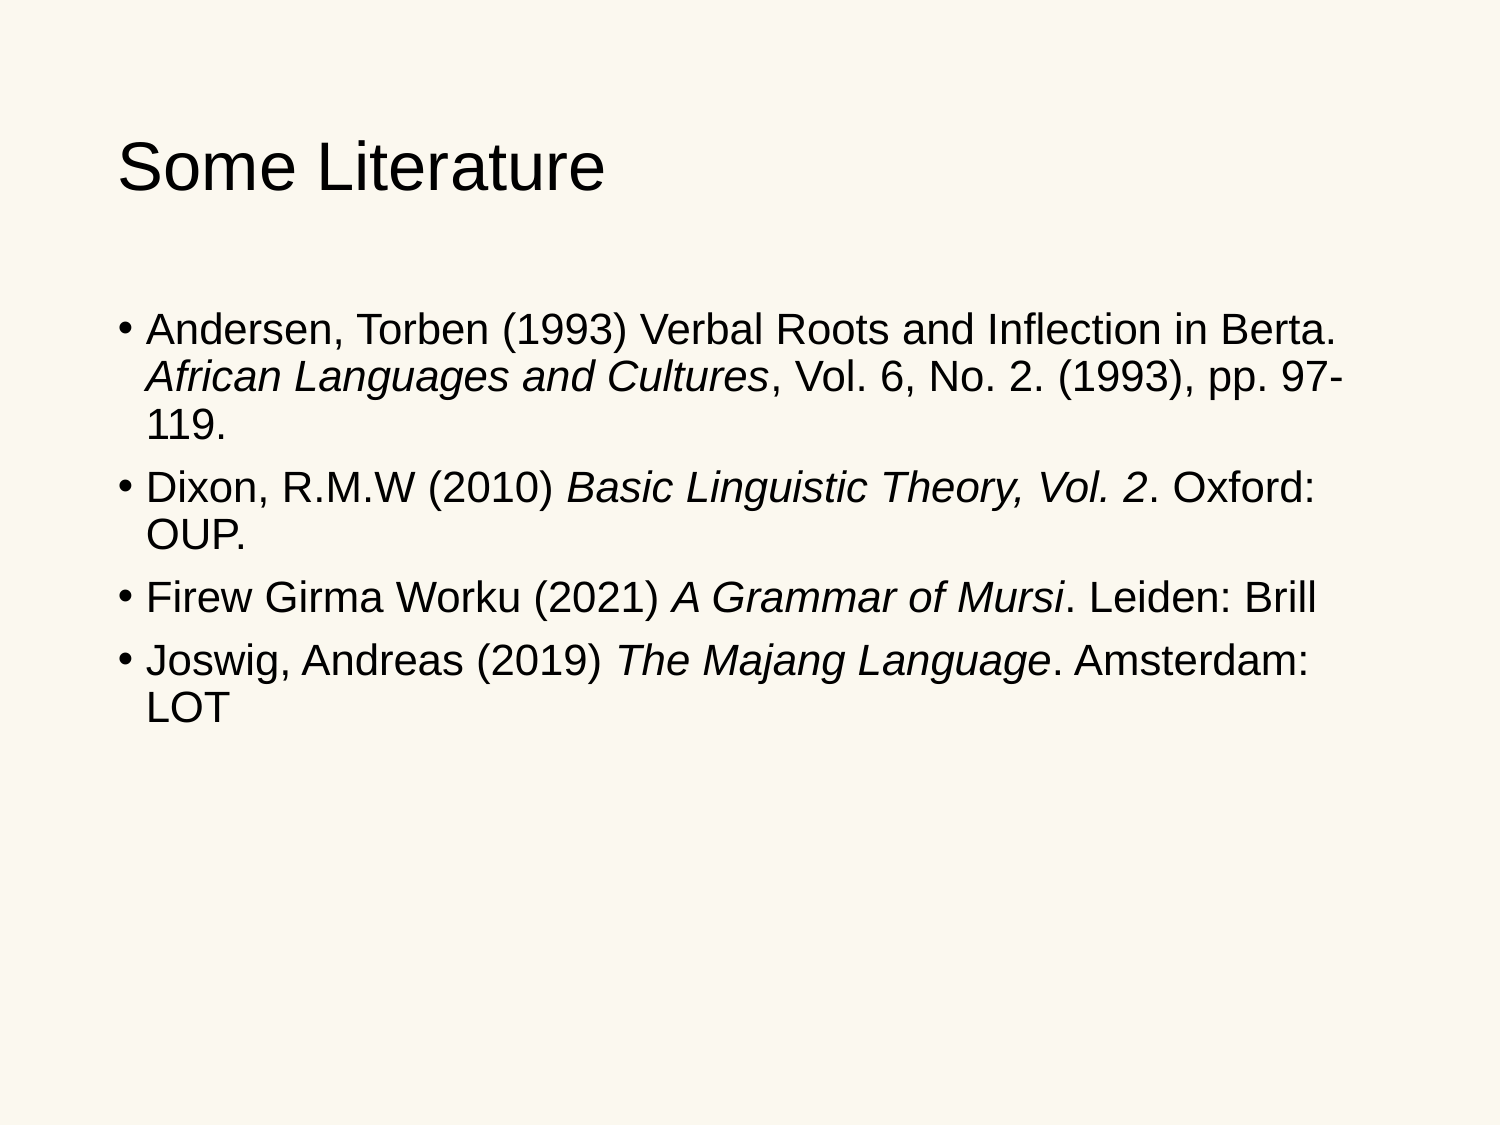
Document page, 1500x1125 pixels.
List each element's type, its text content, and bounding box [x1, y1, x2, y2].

text_box Some Literature [103, 59, 1397, 278]
text_box Andersen, Torben (1993) Verbal Roots and Inflection in Berta. African Languages and Cultures, Vol. 6, No. 2. (1993), pp. 97-119. Dixon, R.M.W (2010) Basic Linguistic Theory, Vol. 2. Oxford: OUP. Firew Girma Worku (2021) A Grammar of Mursi. Leiden: Brill Joswig, Andreas (2019) The Majang Language. Amsterdam: LOT [103, 299, 1397, 1014]
